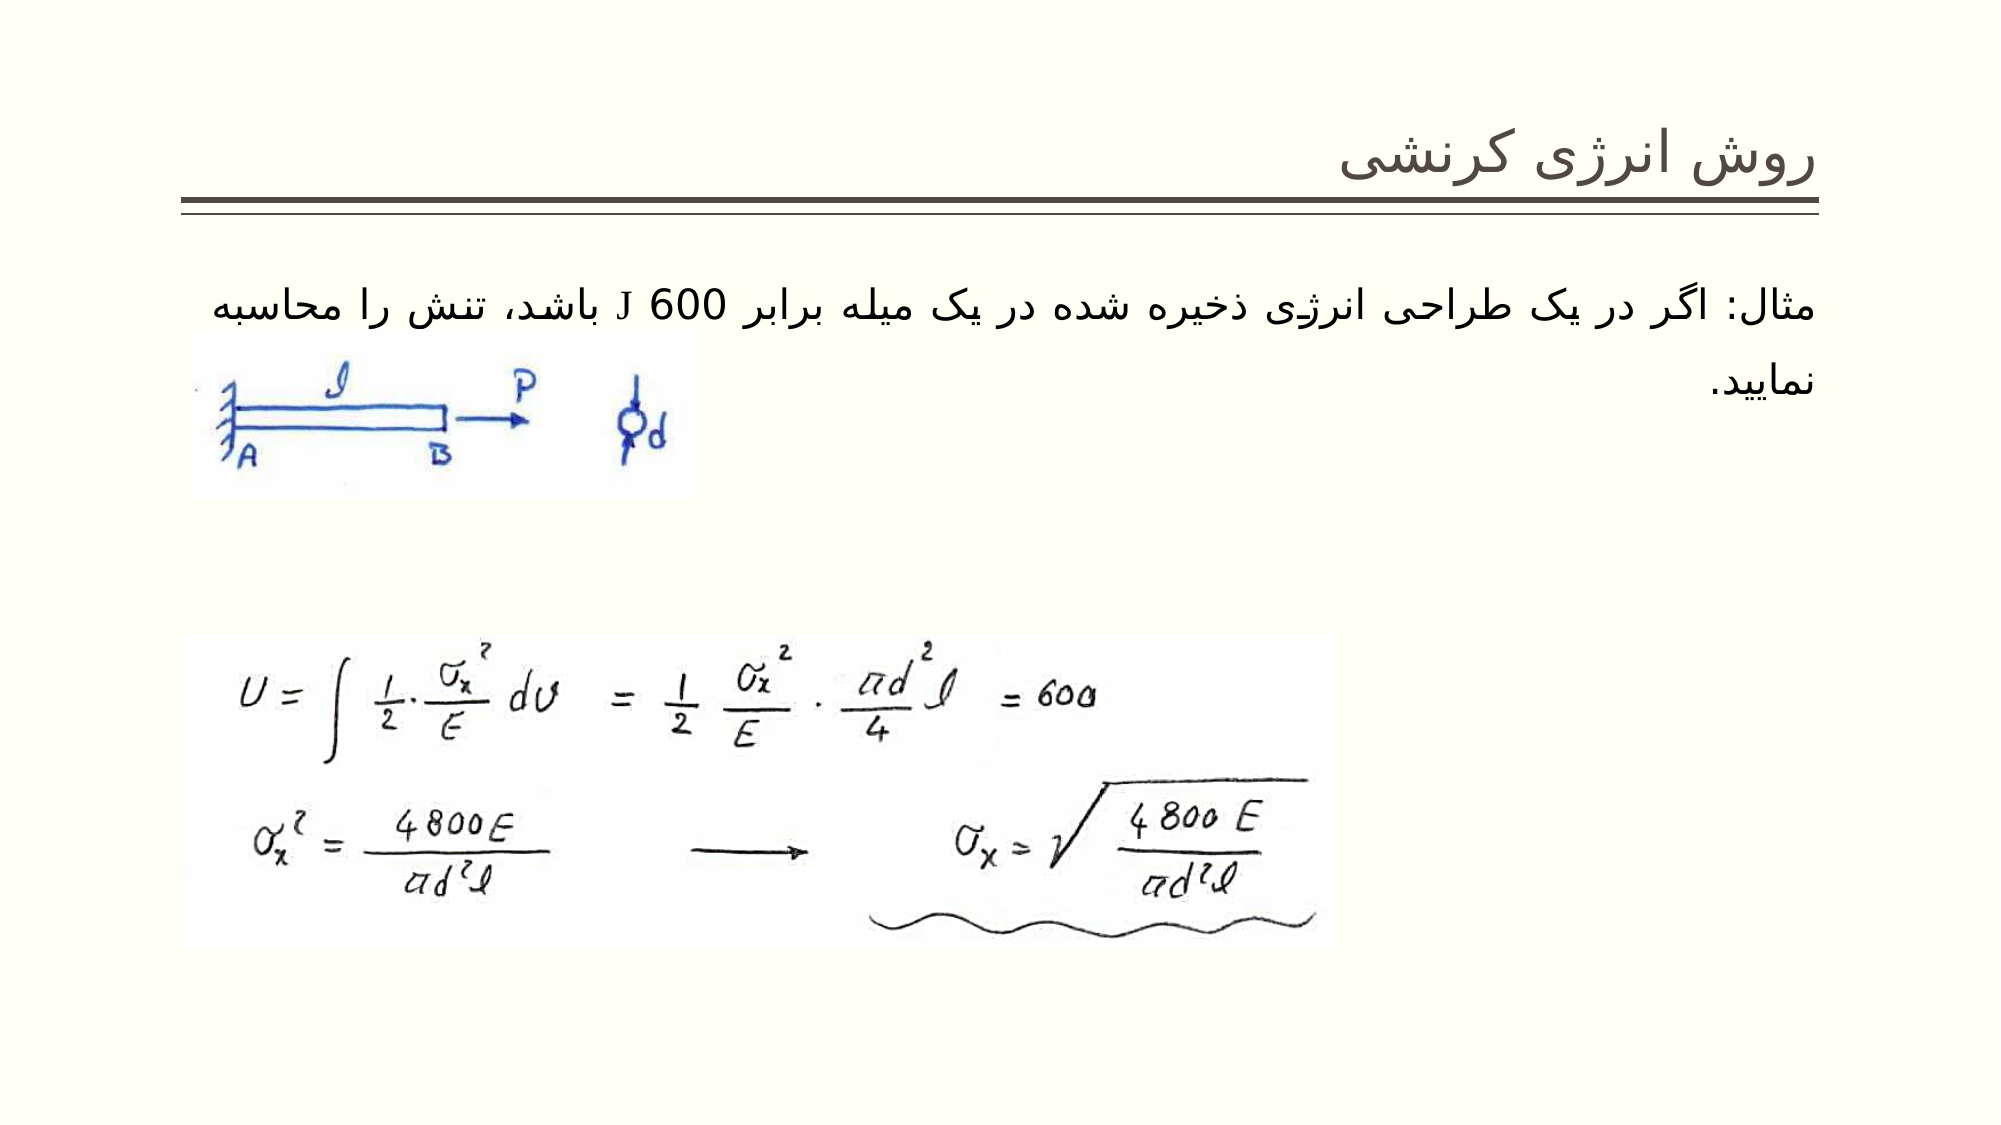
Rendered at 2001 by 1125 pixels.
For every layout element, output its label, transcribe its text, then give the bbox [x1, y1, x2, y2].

picture [193, 329, 699, 499]
picture [181, 634, 1335, 949]
text_box مثال: اگر در یک طراحی انرژی ذخیره شده در یک میله برابر 600 J باشد، تنش را محاسبه نمایید. [193, 245, 1832, 410]
title روش انرژی کرنشی [181, 12, 1819, 193]
